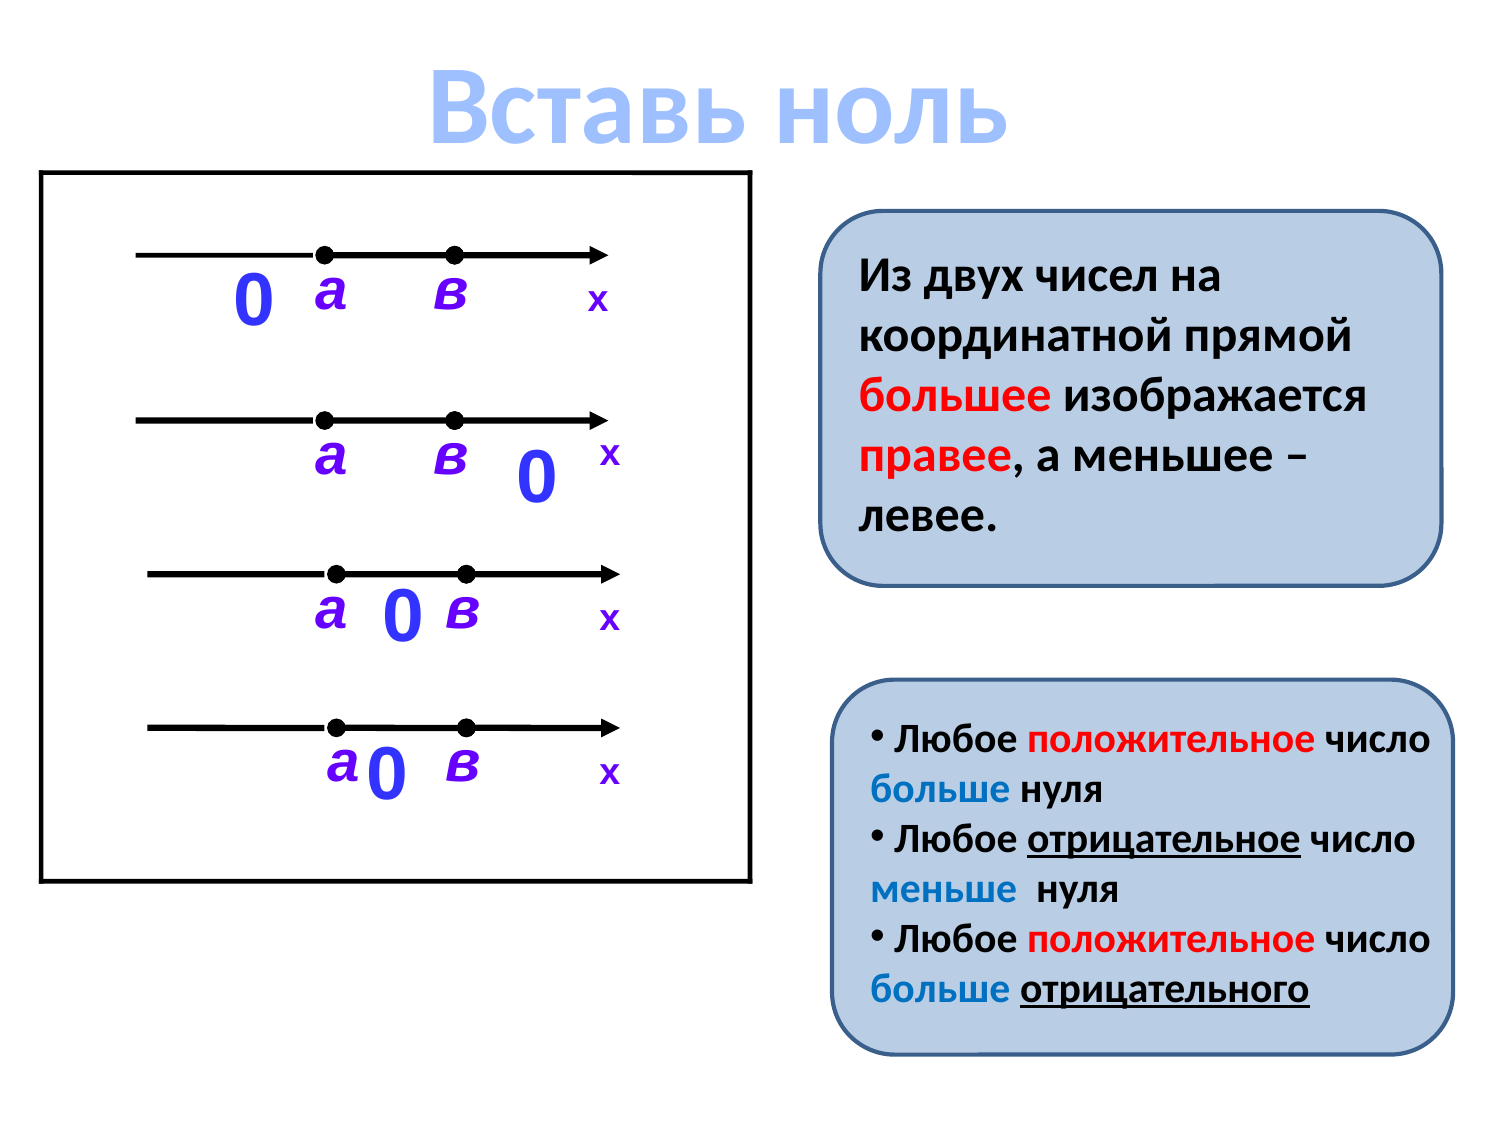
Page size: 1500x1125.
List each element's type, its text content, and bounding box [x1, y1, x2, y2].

text_box [818, 208, 1444, 588]
text_box Вставь ноль [412, 23, 1026, 174]
text_box Любое положительное число больше нуля Любое отрицательное число меньше нуля Любое положительное число больше отрицательного [855, 703, 1453, 1018]
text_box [40, 172, 751, 882]
text_box [829, 677, 1450, 1057]
text_box Из двух чисел на координатной прямой большее изображается правее, а меньшее – левее. [843, 234, 1418, 550]
